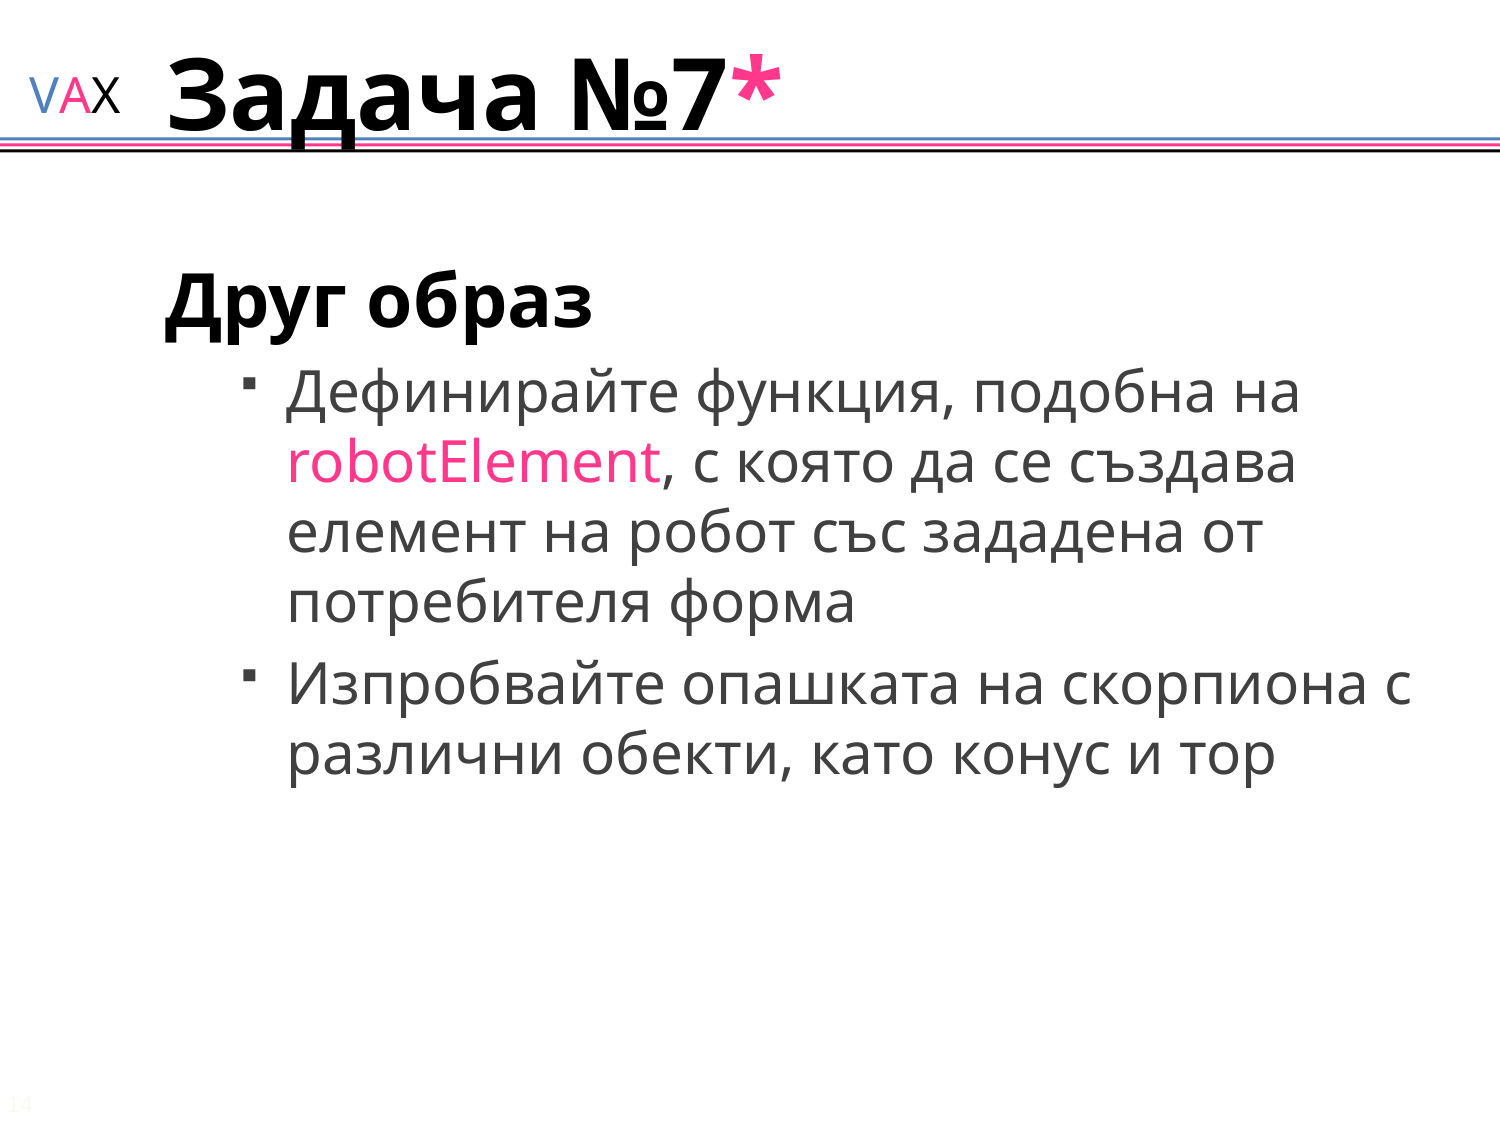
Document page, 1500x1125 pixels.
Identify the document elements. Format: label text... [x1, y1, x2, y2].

list Друг образ Дефинирайте функция, подобна на robotElement, с която да се създава елемент на робот със зададена от потребителя форма Изпробвайте опашката на скорпиона с различни обекти, като конус и тор [150, 200, 1488, 1113]
title Задача №7* [0, 37, 1500, 144]
